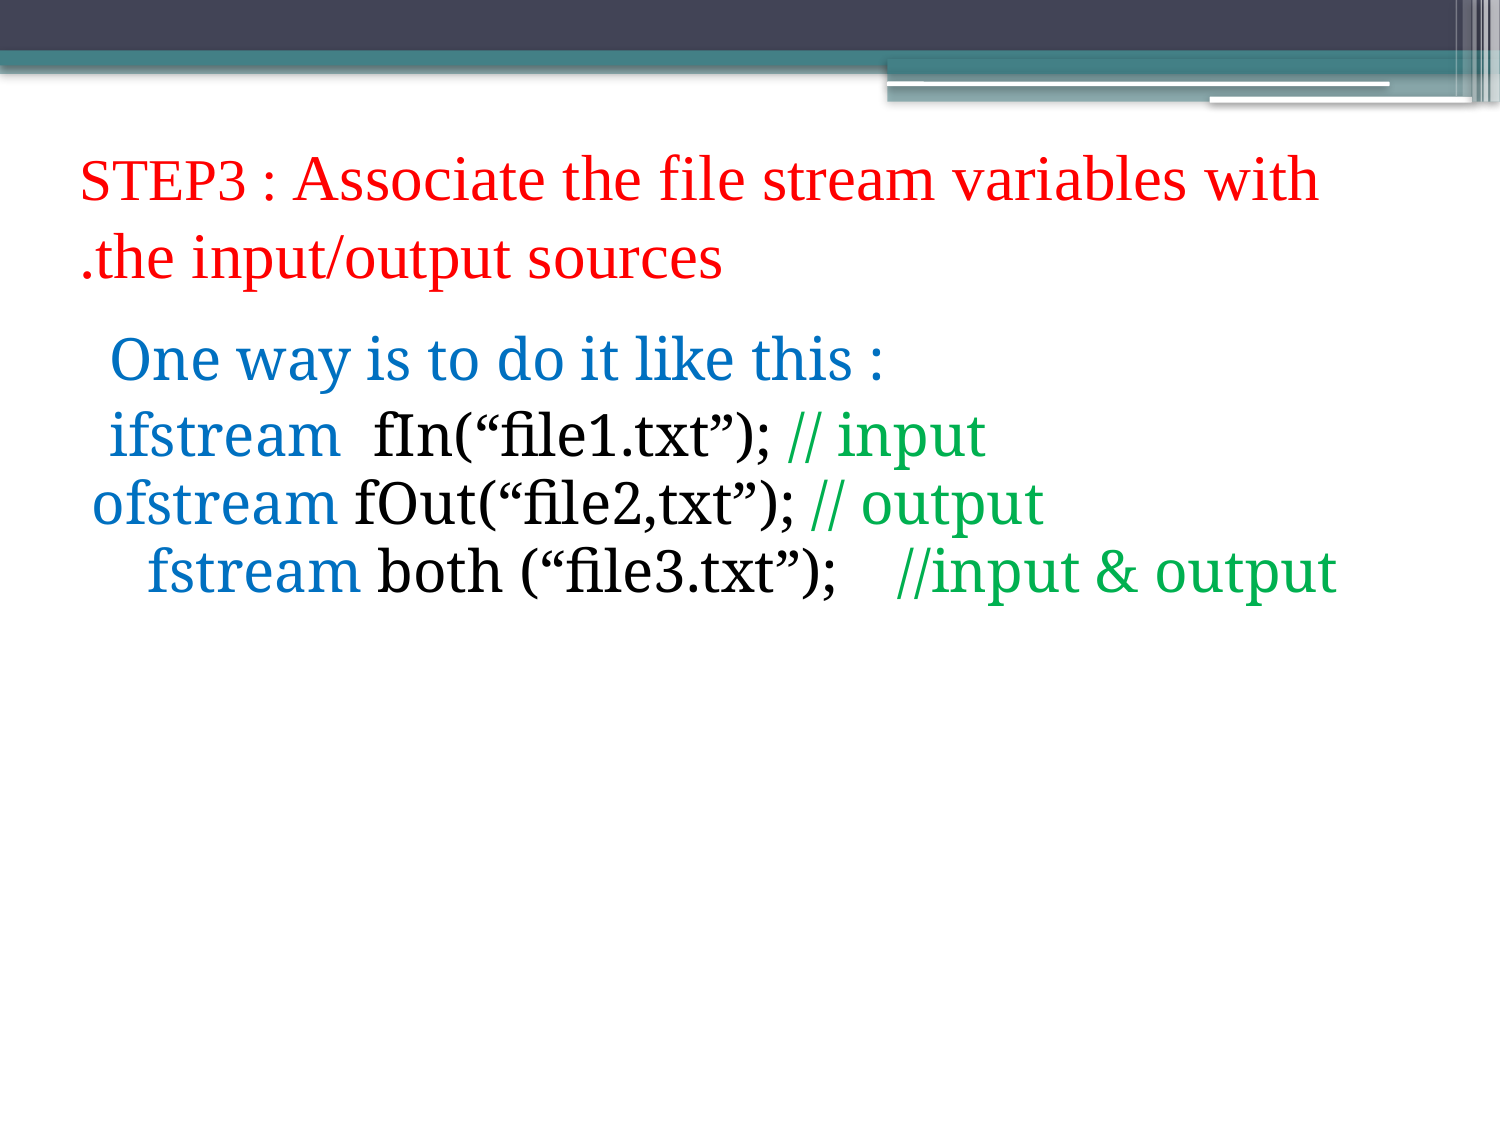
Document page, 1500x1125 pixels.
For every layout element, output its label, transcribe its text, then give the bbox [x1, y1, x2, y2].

list One way is to do it like this : ifstream fIn(“file1.txt”); // input ofstream fOut(“file2,txt”); // output fstream both (“file3.txt”); //input & output [76, 314, 1427, 1024]
title STEP3 : Associate the file stream variables with the input/output sources. [64, 125, 1415, 301]
